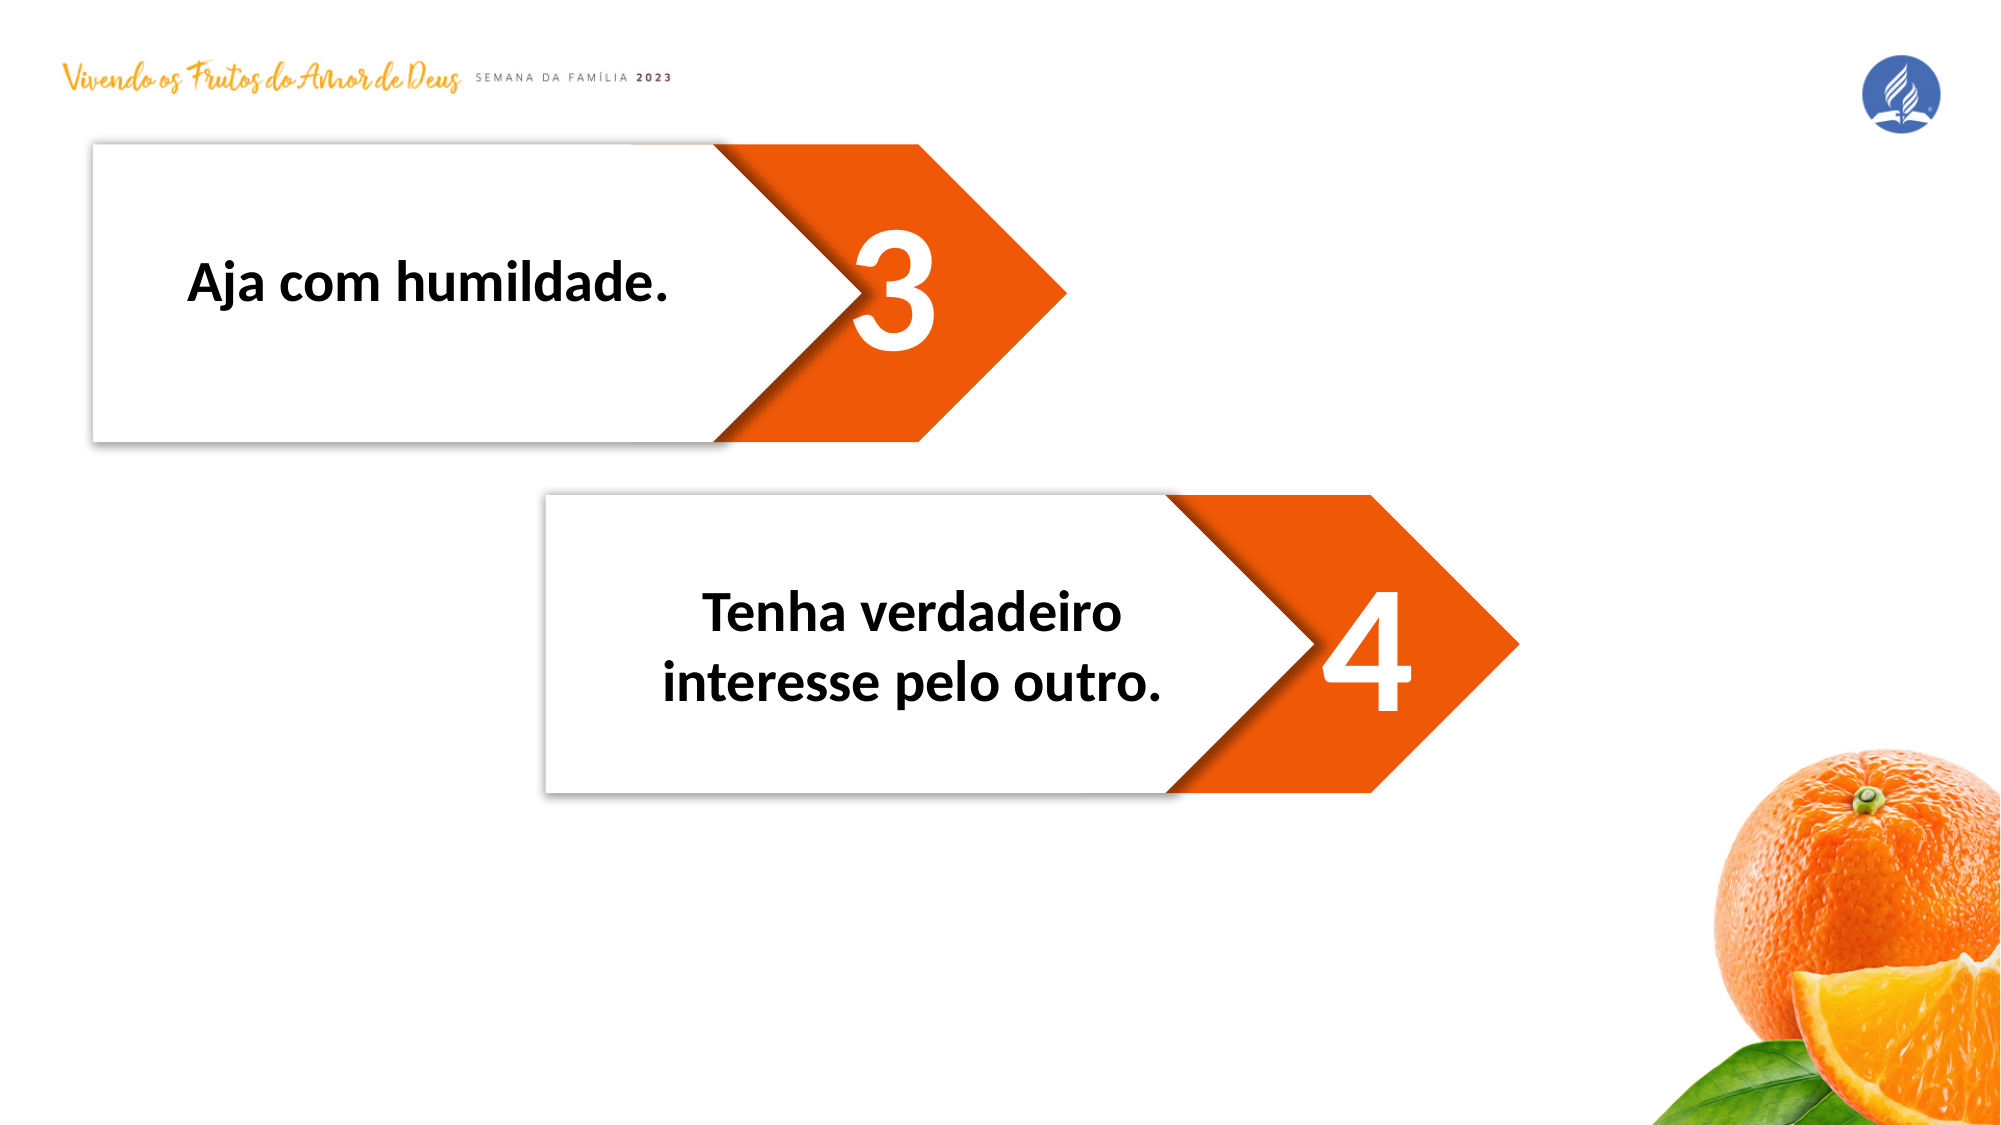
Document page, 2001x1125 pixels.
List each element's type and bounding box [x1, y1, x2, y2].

text_box [545, 495, 1520, 794]
text_box [93, 144, 1068, 443]
picture [0, 0, 2001, 1125]
